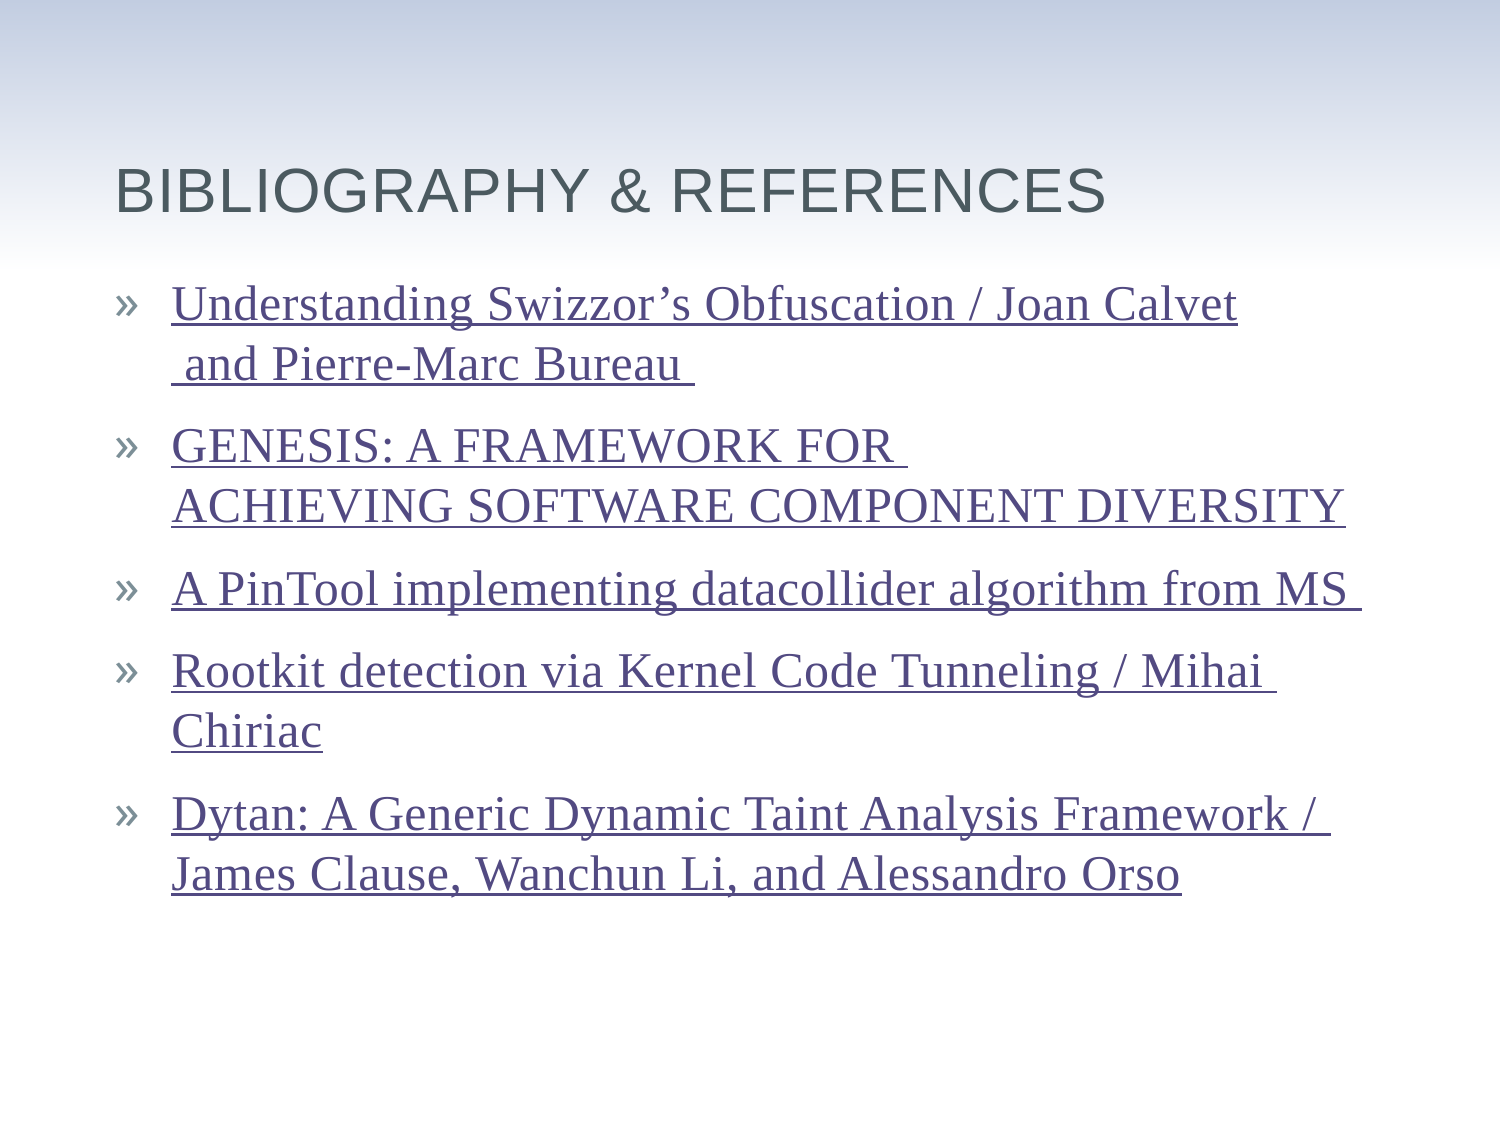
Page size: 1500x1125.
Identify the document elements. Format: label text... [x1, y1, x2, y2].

list Understanding Swizzor’s Obfuscation / Joan Calvet and Pierre-Marc Bureau GENESIS: A FRAMEWORK FOR ACHIEVING SOFTWARE COMPONENT DIVERSITY A PinTool implementing datacollider algorithm from MS Rootkit detection via Kernel Code Tunneling / Mihai Chiriac Dytan: A Generic Dynamic Taint Analysis Framework / James Clause, Wanchun Li, and Alessandro Orso [99, 262, 1400, 978]
title Bibliography & References [99, 45, 1400, 233]
